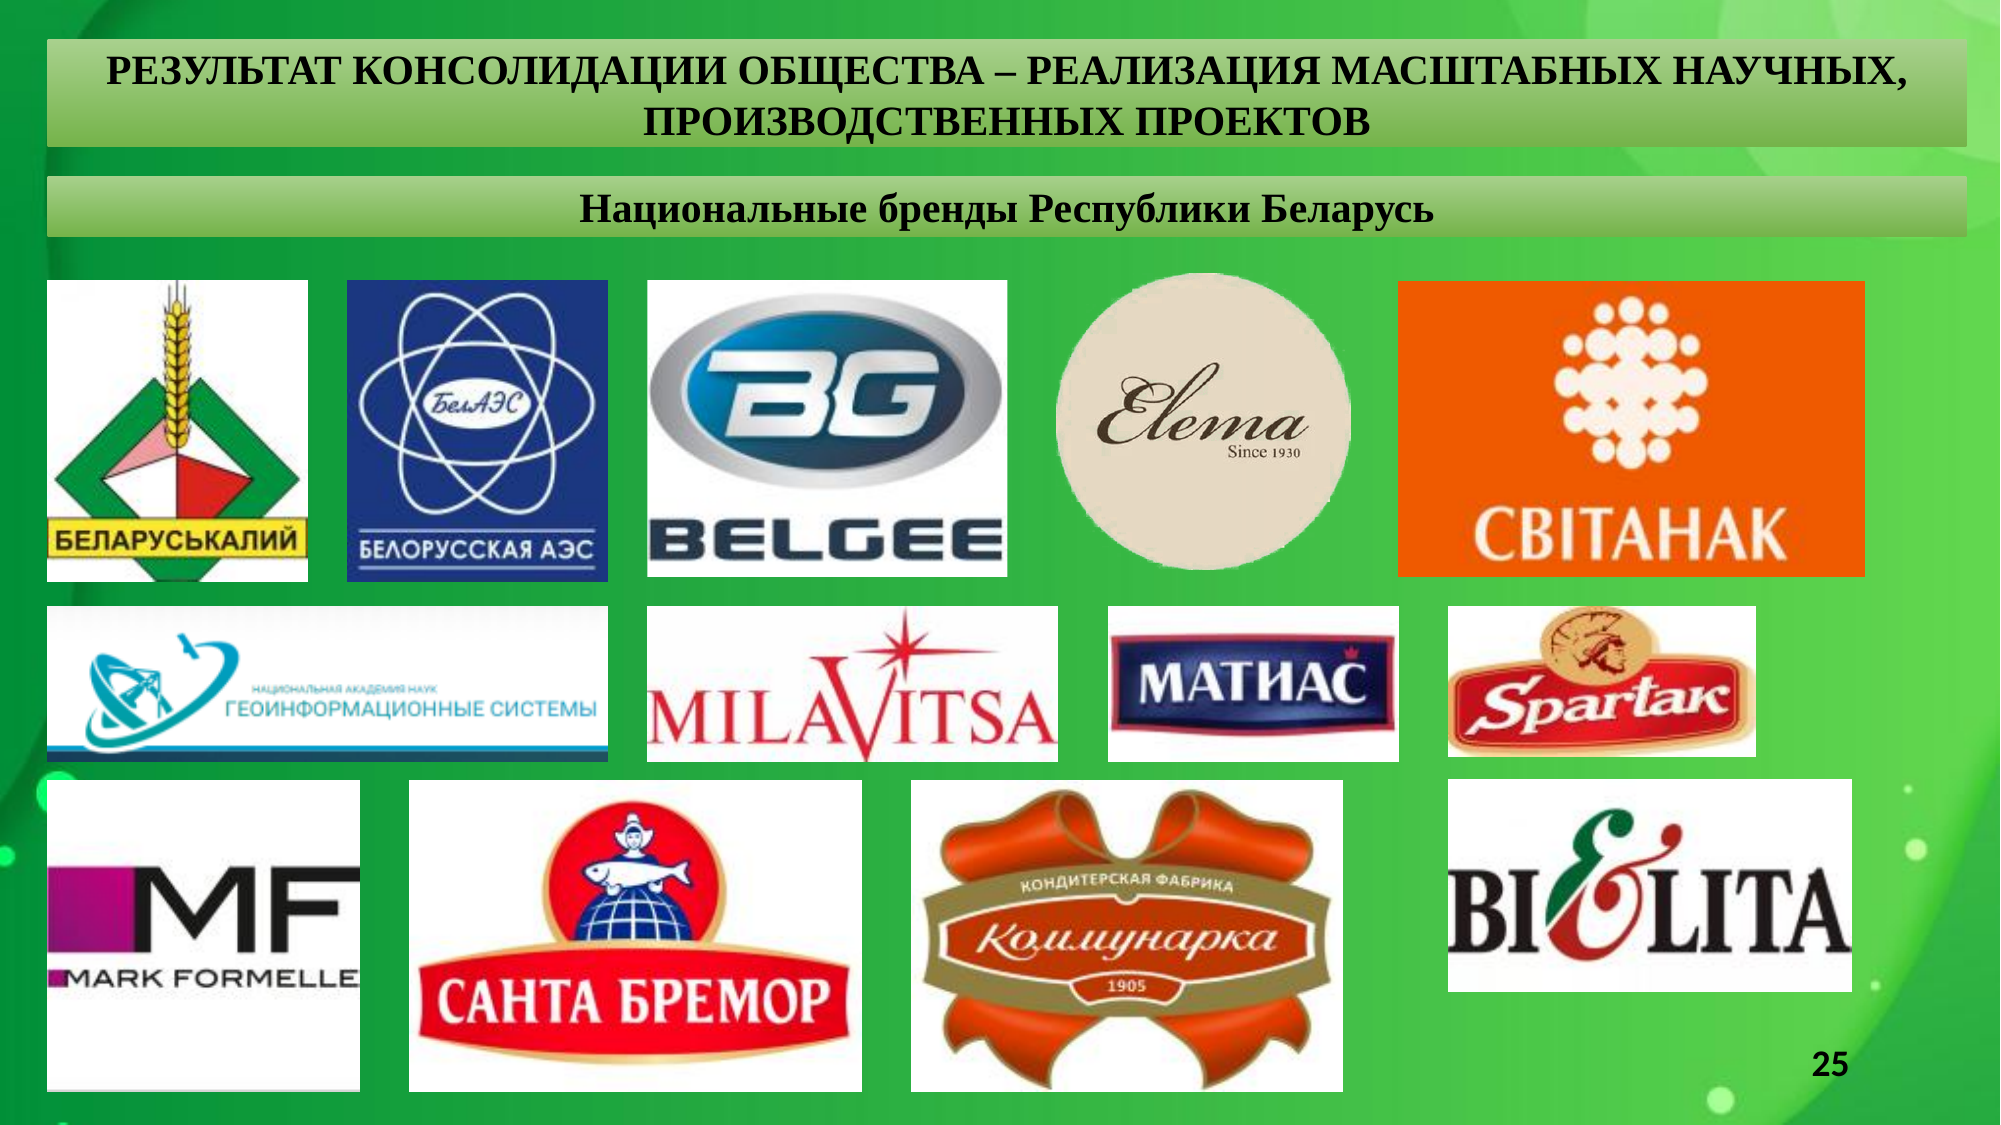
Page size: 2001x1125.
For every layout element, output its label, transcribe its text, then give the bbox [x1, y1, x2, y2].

text_box Национальные бренды Республики Беларусь [47, 176, 1967, 237]
slide_number 25 [1414, 1031, 1865, 1092]
text_box РЕЗУЛЬТАТ КОНСОЛИДАЦИИ ОБЩЕСТВА – РЕАЛИЗАЦИЯ МАСШТАБНЫХ НАУЧНЫХ, ПРОИЗВОДСТВЕННЫХ ПРОЕКТОВ [47, 39, 1967, 147]
picture [0, 0, 2000, 1125]
